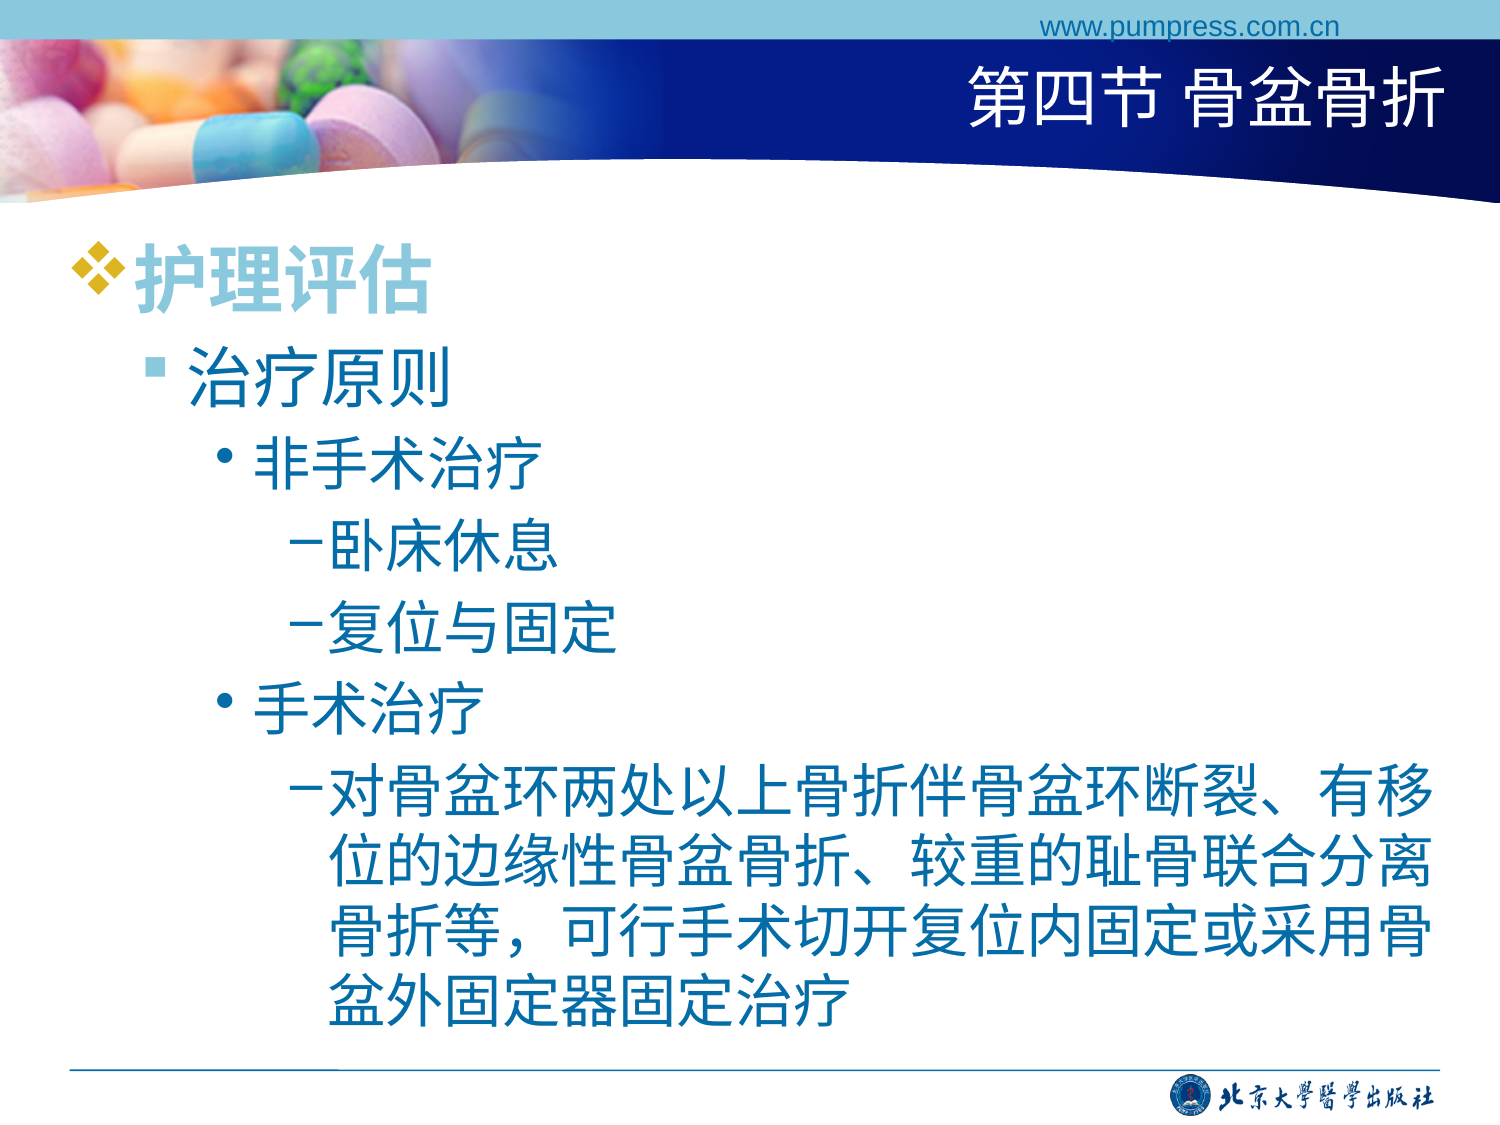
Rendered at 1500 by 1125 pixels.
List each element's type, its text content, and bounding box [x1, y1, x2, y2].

list 护理评估 治疗原则 非手术治疗 卧床休息 复位与固定 手术治疗 对骨盆环两处以上骨折伴骨盆环断裂、有移位的边缘性骨盆骨折、较重的耻骨联合分离骨折等，可行手术切开复位内固定或采用骨盆外固定器固定治疗 [49, 224, 1463, 1026]
picture [1170, 1074, 1436, 1118]
slide_number www.pumpress.com.cn [1025, 0, 1463, 38]
picture [0, 40, 1500, 203]
title 第四节 骨盆骨折 [137, 49, 1463, 143]
